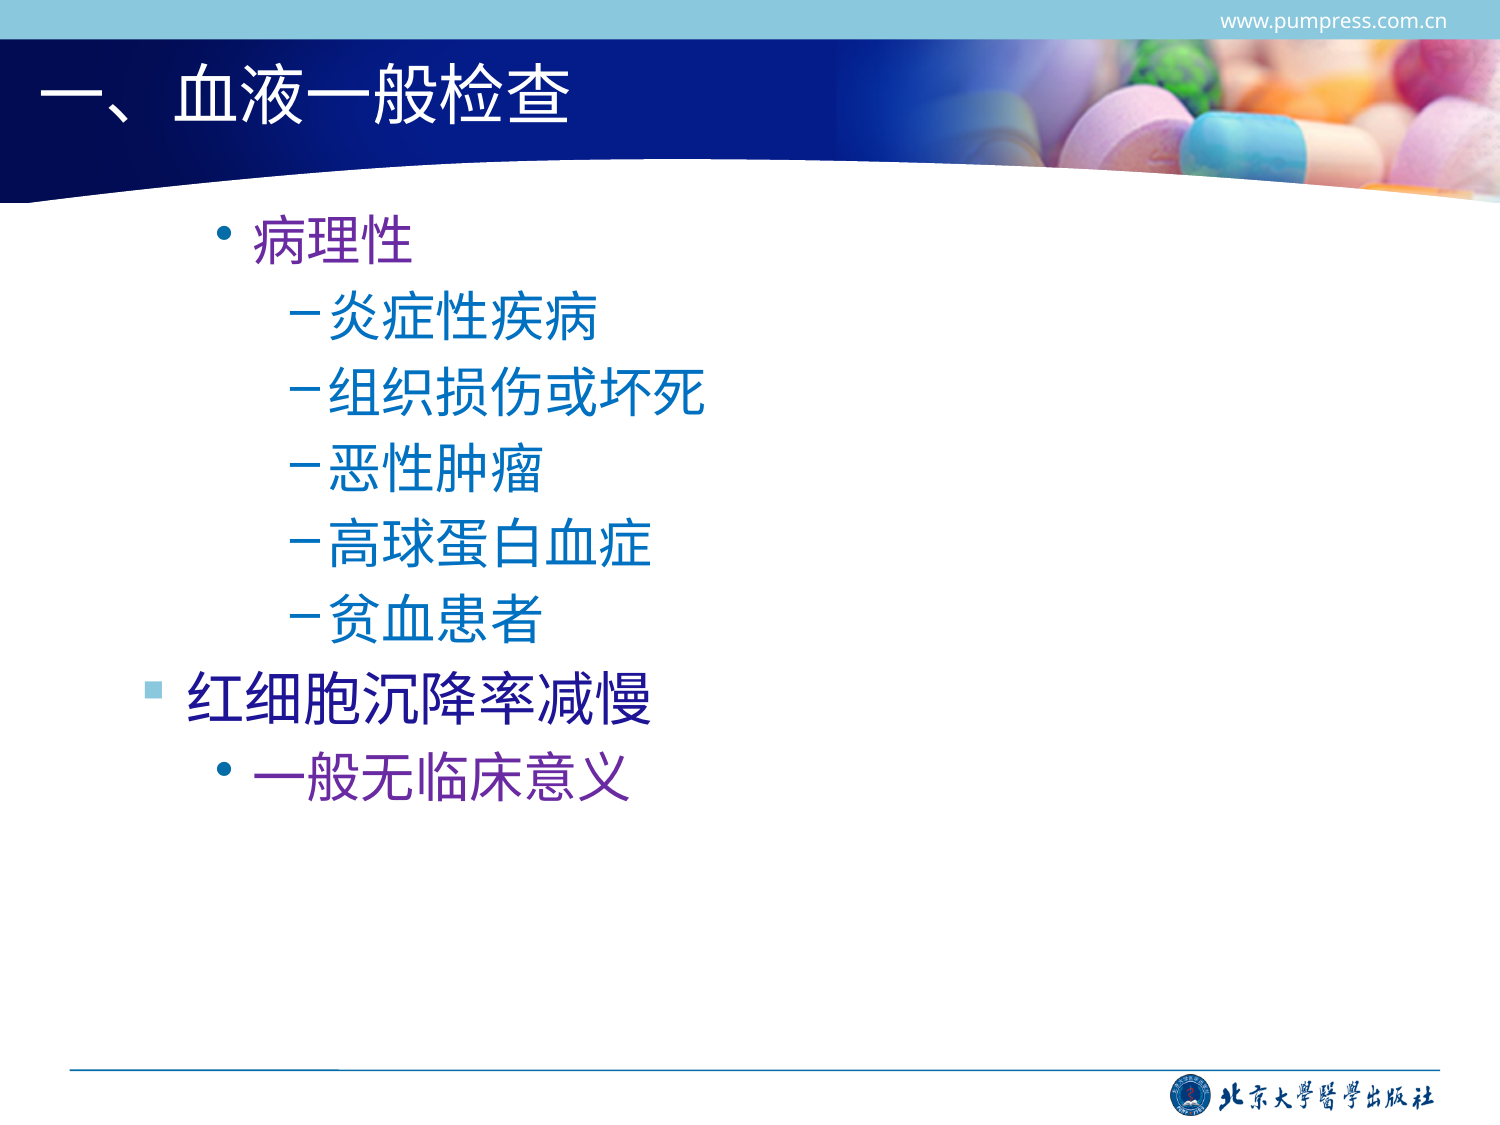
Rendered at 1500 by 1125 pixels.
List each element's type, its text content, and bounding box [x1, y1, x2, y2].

list 病理性 炎症性疾病 组织损伤或坏死 恶性肿瘤 高球蛋白血症 贫血患者 红细胞沉降率减慢 一般无临床意义 [49, 198, 1463, 1026]
picture [0, 40, 1500, 203]
slide_number www.pumpress.com.cn [1024, 0, 1463, 38]
title 一、血液一般检查 [23, 46, 1349, 140]
picture [1170, 1074, 1436, 1118]
